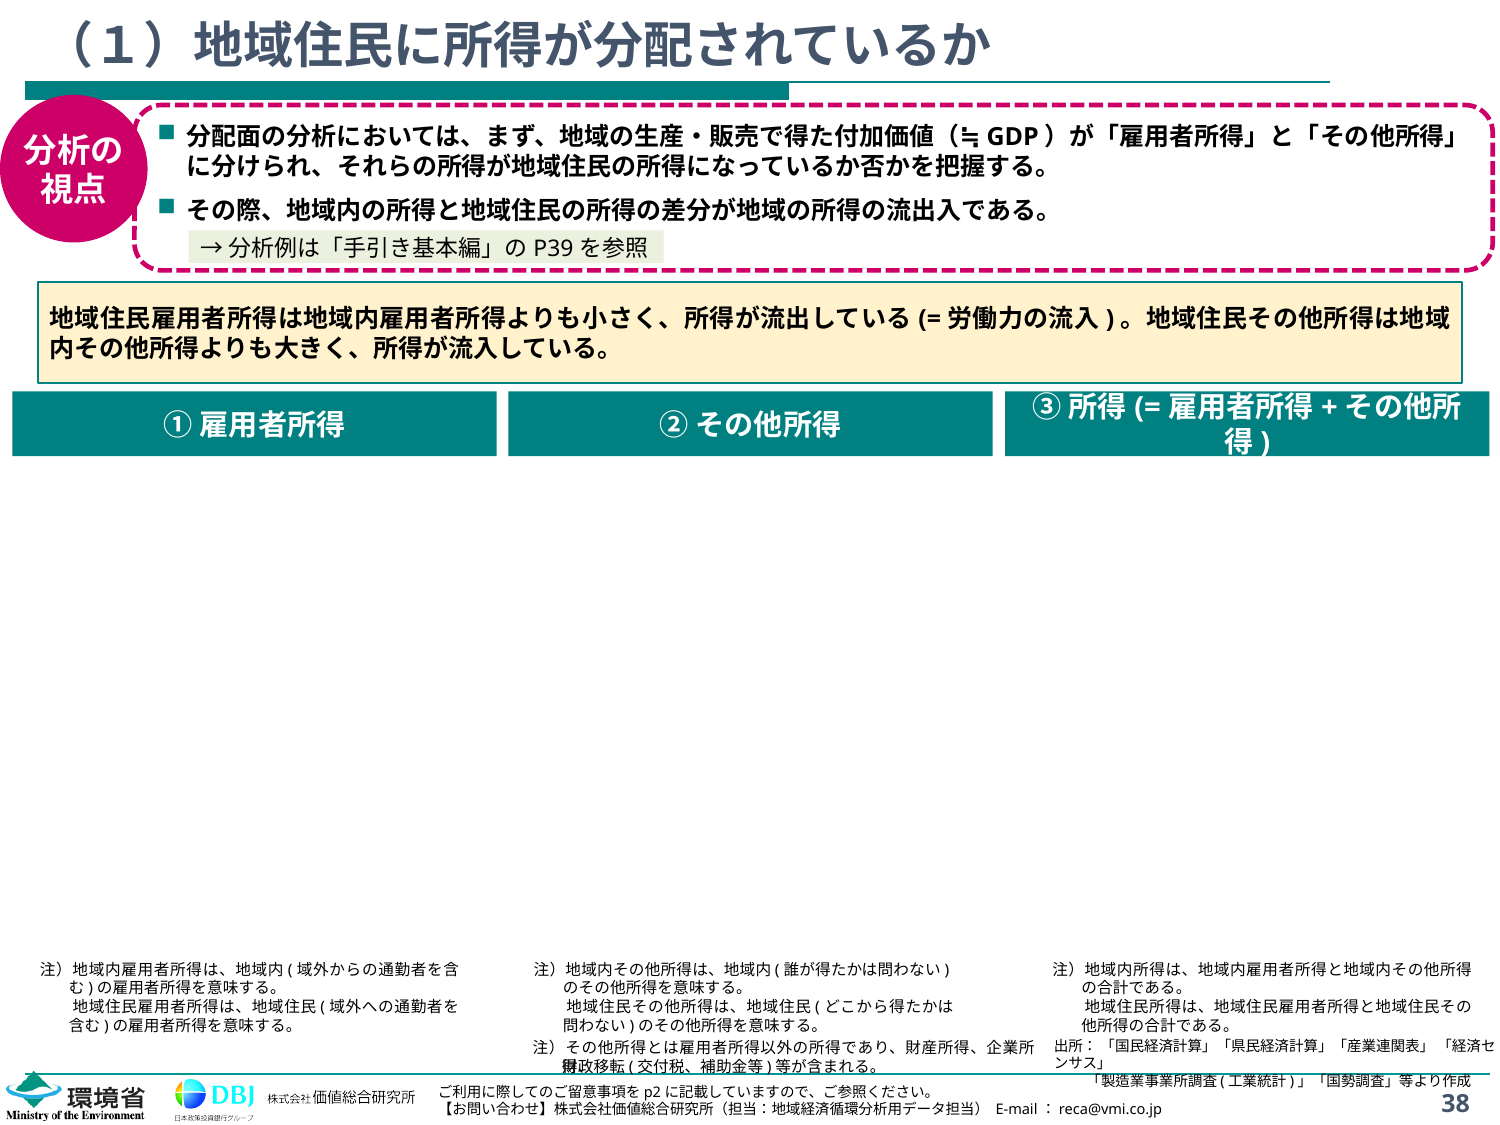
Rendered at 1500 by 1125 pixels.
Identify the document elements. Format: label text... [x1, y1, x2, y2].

text_box 注）地域内その他所得は、地域内(誰が得たかは問わない)のその他所得を意味する。 注）地域住民その他所得は、地域住民(どこから得たかは問わない)のその他所得を意味する。 [518, 952, 968, 1042]
picture [171, 1075, 419, 1125]
text_box ③所得(=雇用者所得+その他所得) [1005, 391, 1490, 457]
picture [2, 1071, 148, 1125]
text_box ②その他所得 [508, 391, 993, 457]
text_box 出所： 「国民経済計算」「県民経済計算」「産業連関表」 「経済センサス」 「製造業事業所調査(工業統計)」「国勢調査」等より作成 [1053, 1036, 1497, 1090]
text_box 地域住民雇用者所得は地域内雇用者所得よりも小さく、所得が流出している(=労働力の流入)。地域住民その他所得は地域内その他所得よりも大きく、所得が流入している。 [37, 282, 1463, 383]
title （１）地域住民に所得が分配されているか [27, 0, 1304, 82]
text_box 注）その他所得とは雇用者所得以外の所得であり、財産所得、企業所得、 [532, 1038, 1035, 1076]
text_box 分配面の分析においては、まず、地域の生産・販売で得た付加価値（≒GDP）が「雇用者所得」と「その他所得」に分けられ、それらの所得が地域住民の所得になっているか否かを把握する。 その際、地域内の所得と地域住民の所得の差分が地域の所得の流出入である。 [134, 104, 1493, 271]
text_box 分析の 視点 [0, 94, 148, 243]
text_box 注）地域内所得は、地域内雇用者所得と地域内その他所得の合計である。 注）地域住民所得は、地域住民雇用者所得と地域住民その他所得の合計である。 [1037, 952, 1487, 1042]
text_box 注）地域内雇用者所得は、地域内(域外からの通勤者を含む)の雇用者所得を意味する。 注）地域住民雇用者所得は、地域住民(域外への通勤者を含む)の雇用者所得を意味する。 [24, 952, 474, 1042]
text_box 財政移転(交付税、補助金等)等が含まれる。 [562, 1057, 924, 1076]
text_box ①雇用者所得 [12, 391, 497, 457]
slide_number 38 [1411, 1079, 1500, 1122]
text_box →分析例は「手引き基本編」のP39を参照 [188, 230, 664, 264]
